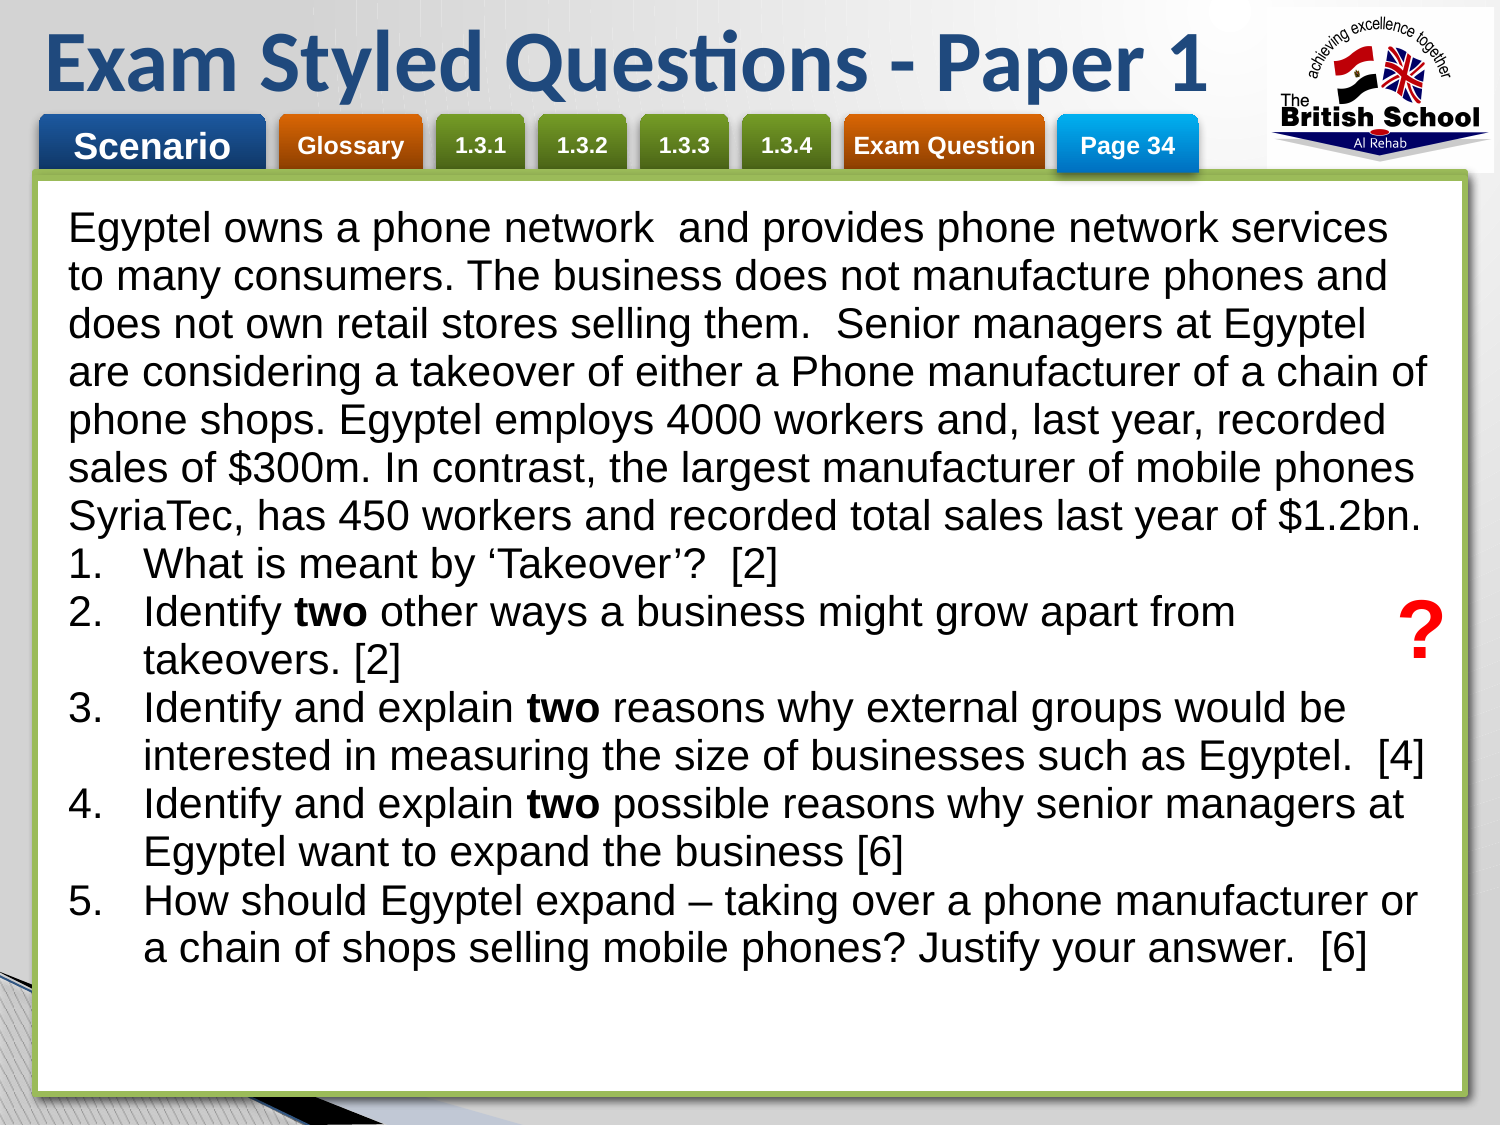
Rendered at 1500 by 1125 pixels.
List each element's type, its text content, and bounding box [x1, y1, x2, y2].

picture [1267, 7, 1495, 173]
text_box ? [1396, 575, 1447, 676]
text_box Page 34 [1057, 114, 1199, 173]
table_header Egyptel owns a phone network and provides phone network services to many consumers. The business does not manufacture phones and does not own retail stores selling them. Senior managers at Egyptel are considering a takeover of either a Phone manufacturer of a chain of phone shops. Egyptel employs 4000 workers and, last year, recorded sales of $300m. In contrast, the largest manufacturer of mobile phones SyriaTec, has 450 workers and recorded total sales last year of $1.2bn. What is meant by ‘Takeover’? [2] Identify two other ways a business might grow apart from takeovers. [2] Identify and explain two reasons why external groups would be interested in measuring the size of businesses such as Egyptel. [4] Identify and explain two possible reasons why senior managers at Egyptel want to expand the business [6] How should Egyptel expand – taking over a phone manufacturer or a chain of shops selling mobile phones? Justify your answer. [6] [53, 196, 1447, 987]
picture [281, 1114, 303, 1125]
title Exam Styled Questions - Paper 1 [29, 0, 1282, 118]
text_box [35, 178, 1465, 1094]
